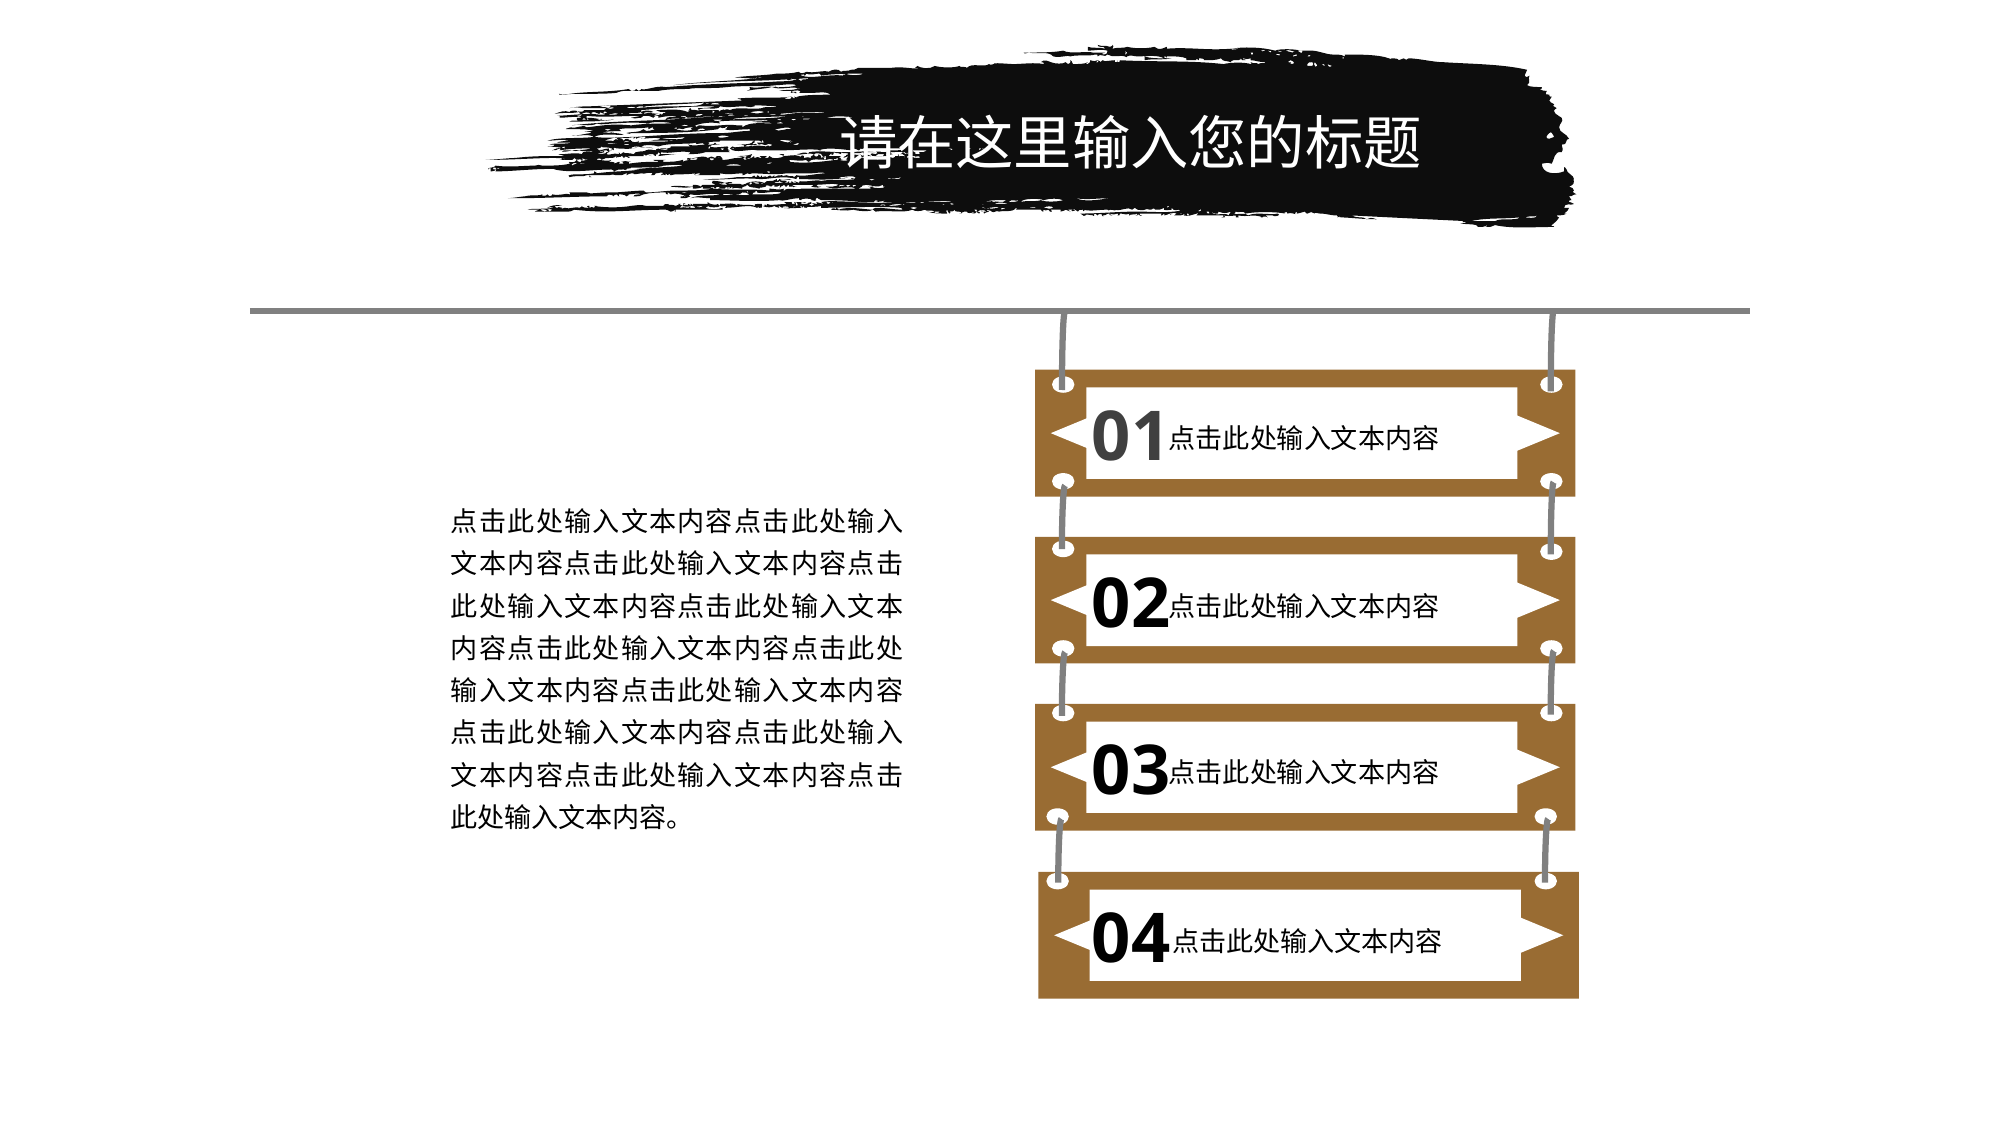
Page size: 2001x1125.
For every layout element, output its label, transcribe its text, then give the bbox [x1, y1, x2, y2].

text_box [1035, 311, 1576, 482]
text_box [485, 44, 1574, 228]
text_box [1035, 482, 1576, 650]
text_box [1038, 819, 1579, 999]
title 请在这里输入您的标题 [824, 96, 2000, 195]
text_box 点击此处输入文本内容点击此处输入文本内容点击此处输入文本内容点击此处输入文本内容点击此处输入文本内容点击此处输入文本内容点击此处输入文本内容点击此处输入文本内容点击此处输入文本内容点击此处输入文本内容点击此处输入文本内容点击此处输入文本内容。 [436, 357, 919, 970]
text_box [1035, 650, 1576, 831]
